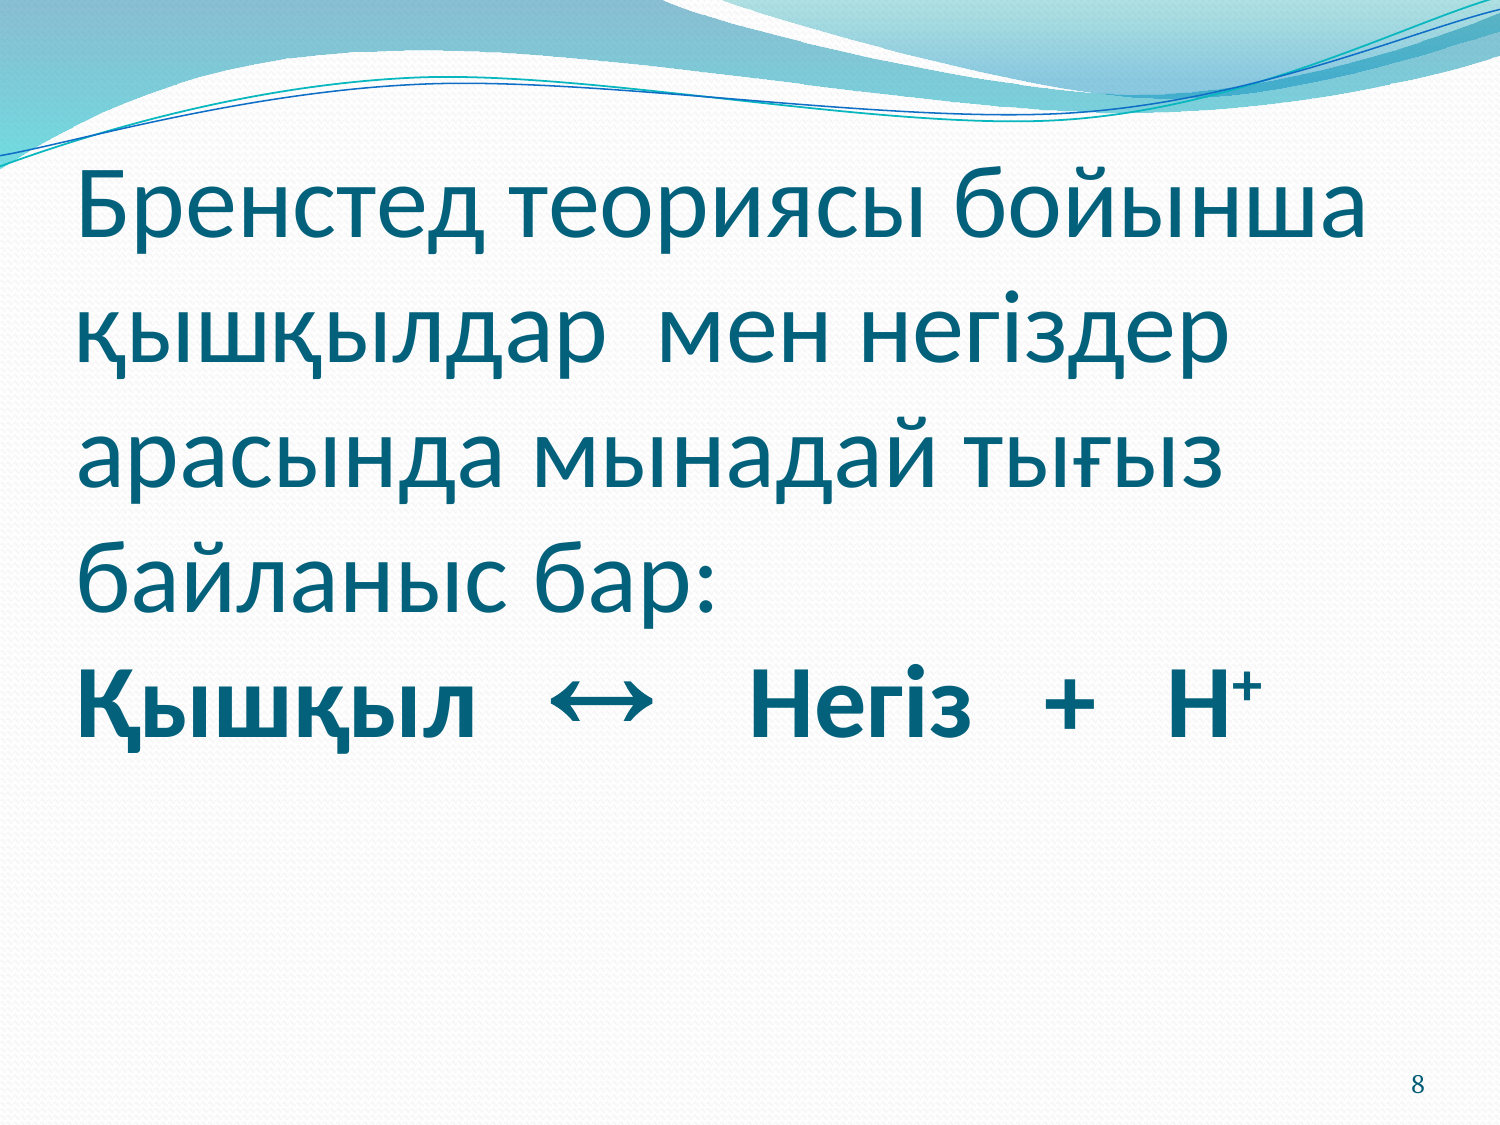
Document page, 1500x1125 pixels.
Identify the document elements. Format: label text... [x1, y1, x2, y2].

slide_number 8 [1299, 1042, 1425, 1103]
title Бренстед теориясы бойынша қышқылдар мен негіздер арасында мынадай тығыз байланыс бар: Қышқыл  Негіз + Н+ [74, 115, 1438, 1009]
